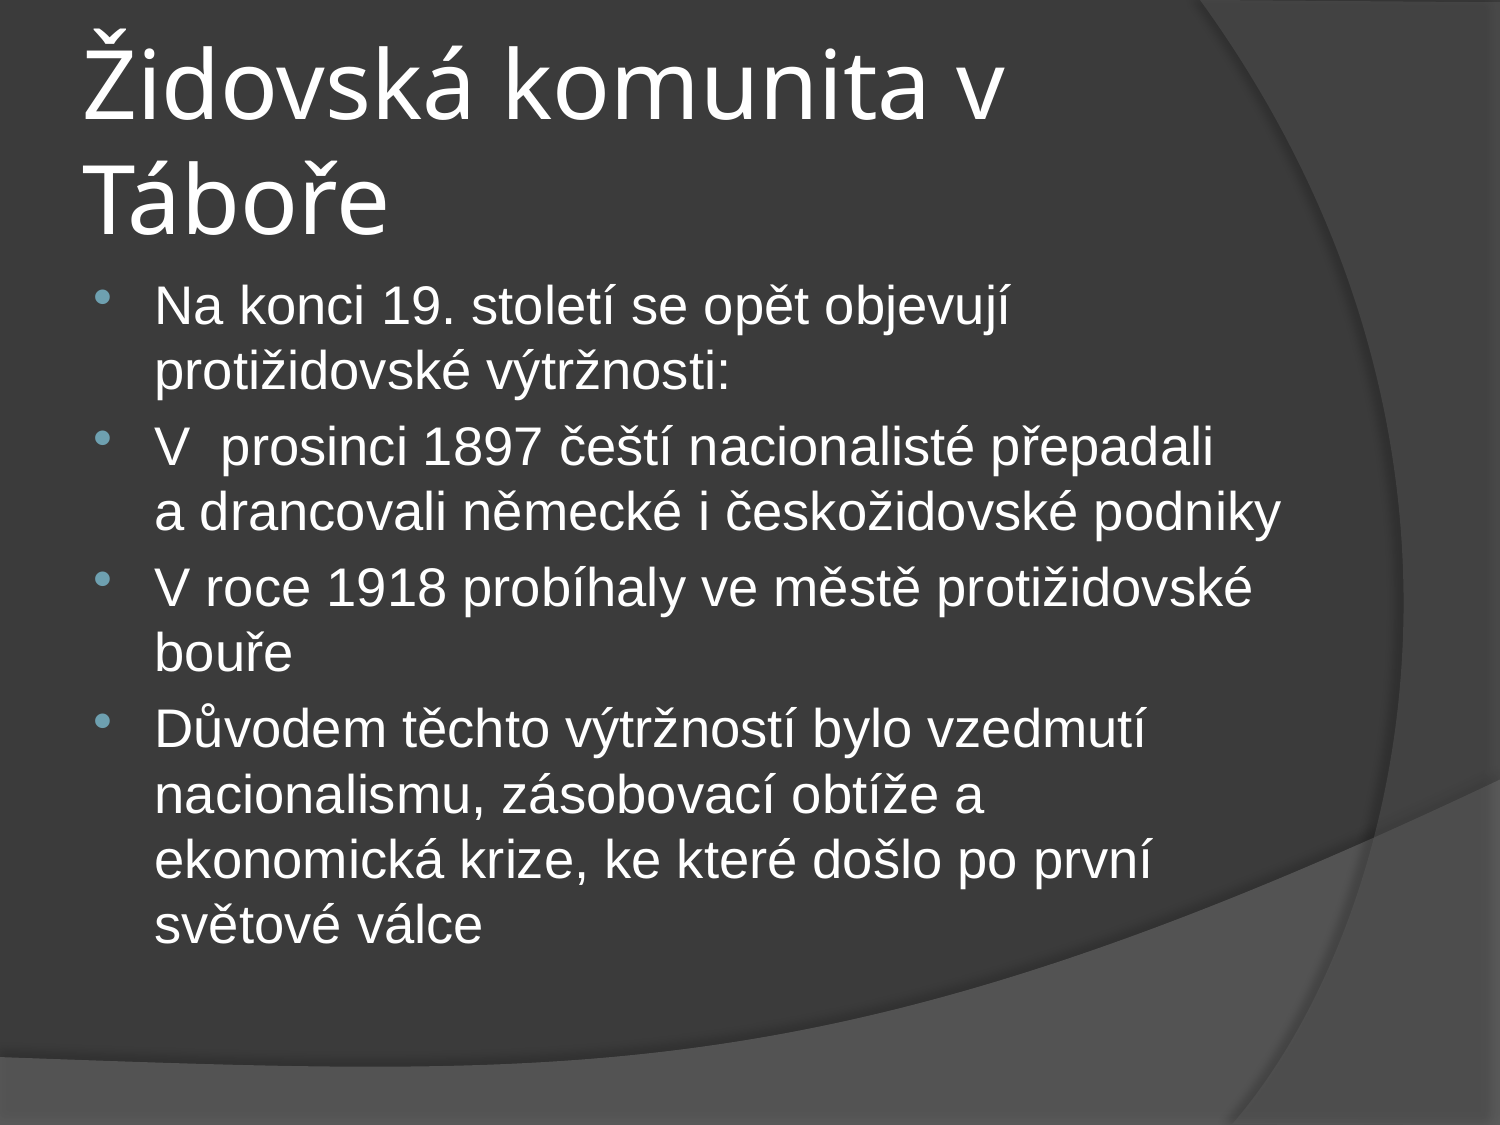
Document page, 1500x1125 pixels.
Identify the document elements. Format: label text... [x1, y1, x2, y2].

title Židovská komunita v Táboře [75, 45, 1300, 233]
list Na konci 19. století se opět objevují protižidovské výtržnosti: V prosinci 1897 čeští nacionalisté přepadali a drancovali německé i českožidovské podniky V roce 1918 probíhaly ve městě protižidovské bouře Důvodem těchto výtržností bylo vzedmutí nacionalismu, zásobovací obtíže a ekonomická krize, ke které došlo po první světové válce [75, 262, 1300, 1005]
